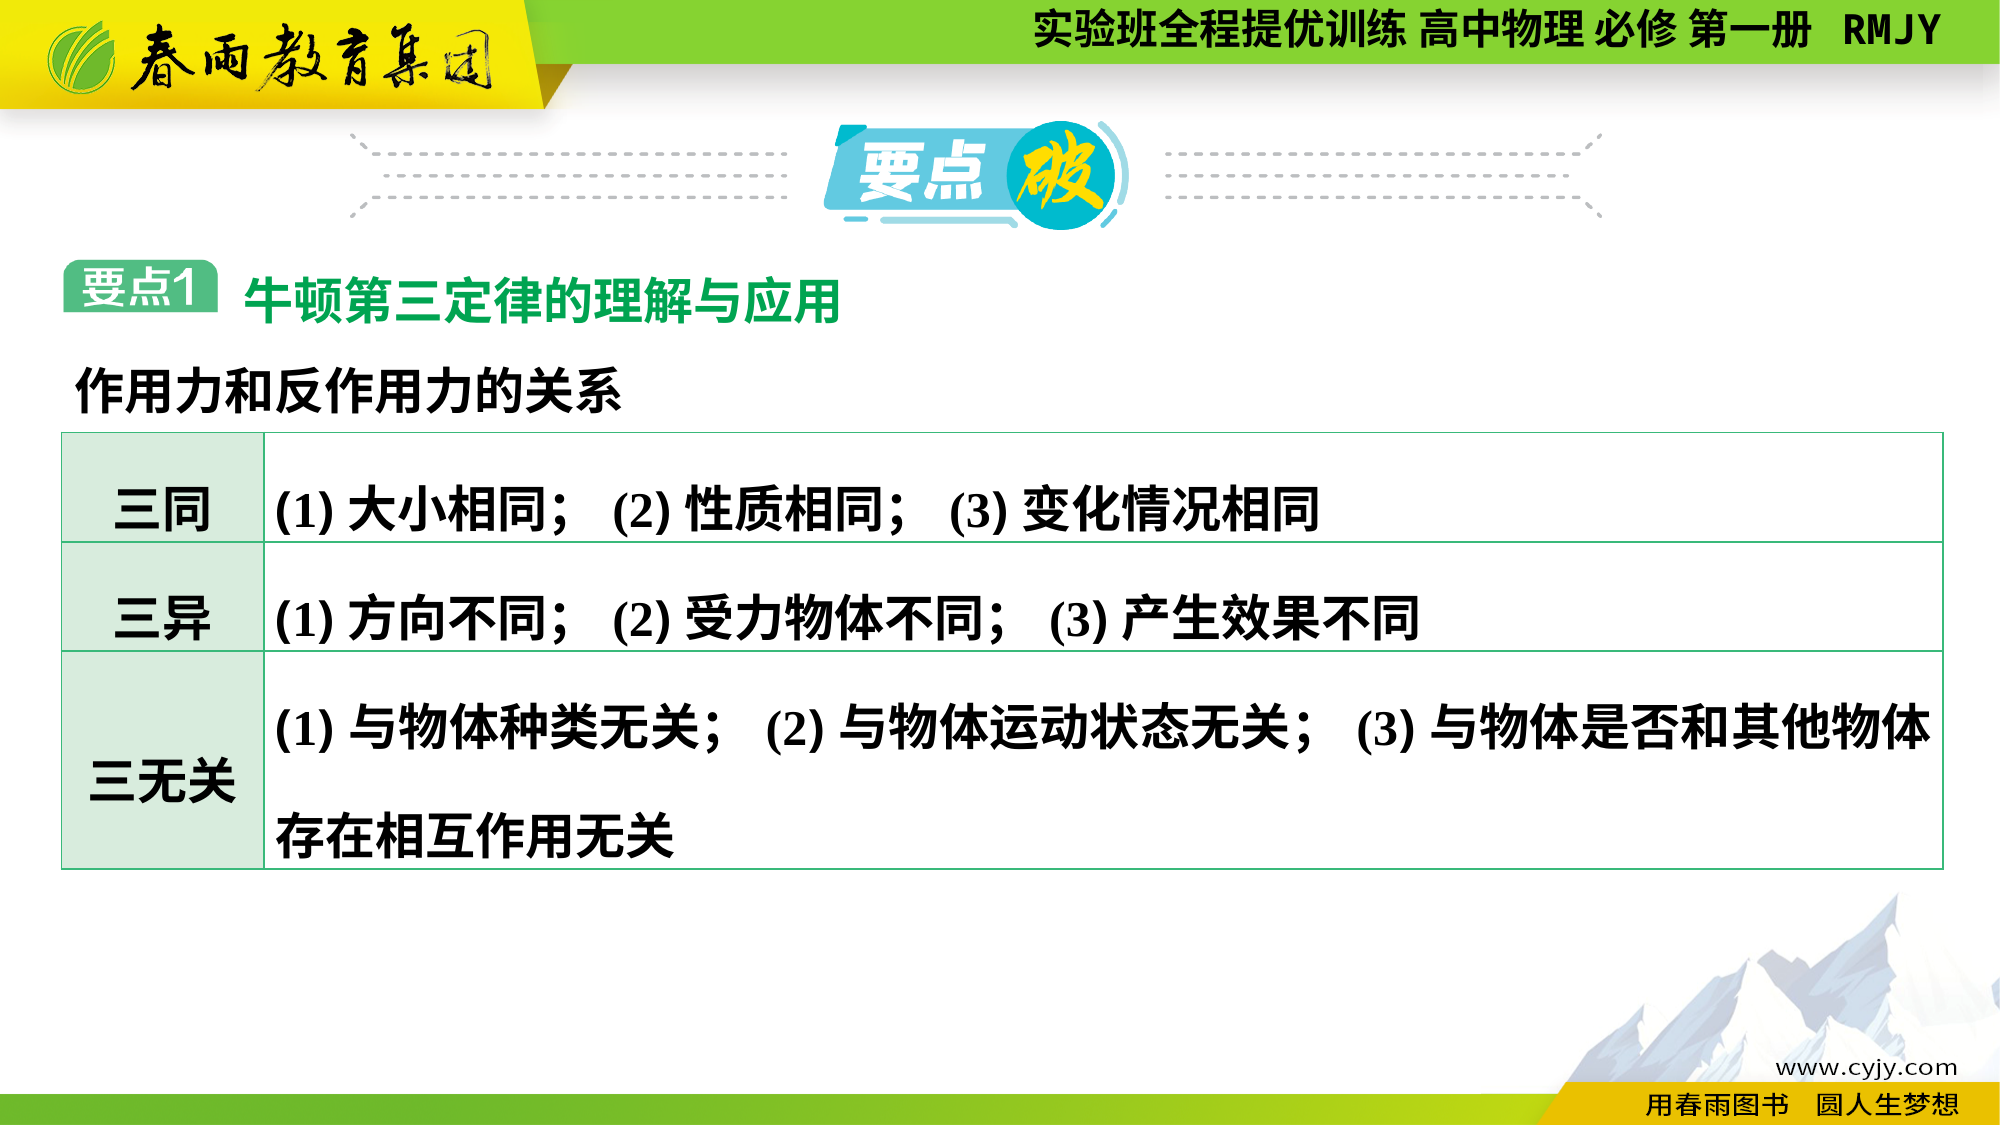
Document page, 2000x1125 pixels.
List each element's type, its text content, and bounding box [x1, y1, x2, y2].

picture [0, 0, 2000, 1125]
table_cell 三异 [62, 543, 263, 650]
table_cell 三无关 [62, 652, 263, 868]
table_cell (1)方向不同；(2)受力物体不同；(3)产生效果不同 [265, 543, 1942, 650]
table_header (1)大小相同；(2)性质相同；(3)变化情况相同 [265, 433, 1942, 541]
table_cell (1)与物体种类无关；(2)与物体运动状态无关；(3)与物体是否和其他物体存在相互作用无关 [265, 652, 1942, 868]
table_header 三同 [62, 433, 263, 541]
list 牛顿第三定律的理解与应用 作用力和反作用力的关系 [59, 232, 1944, 418]
